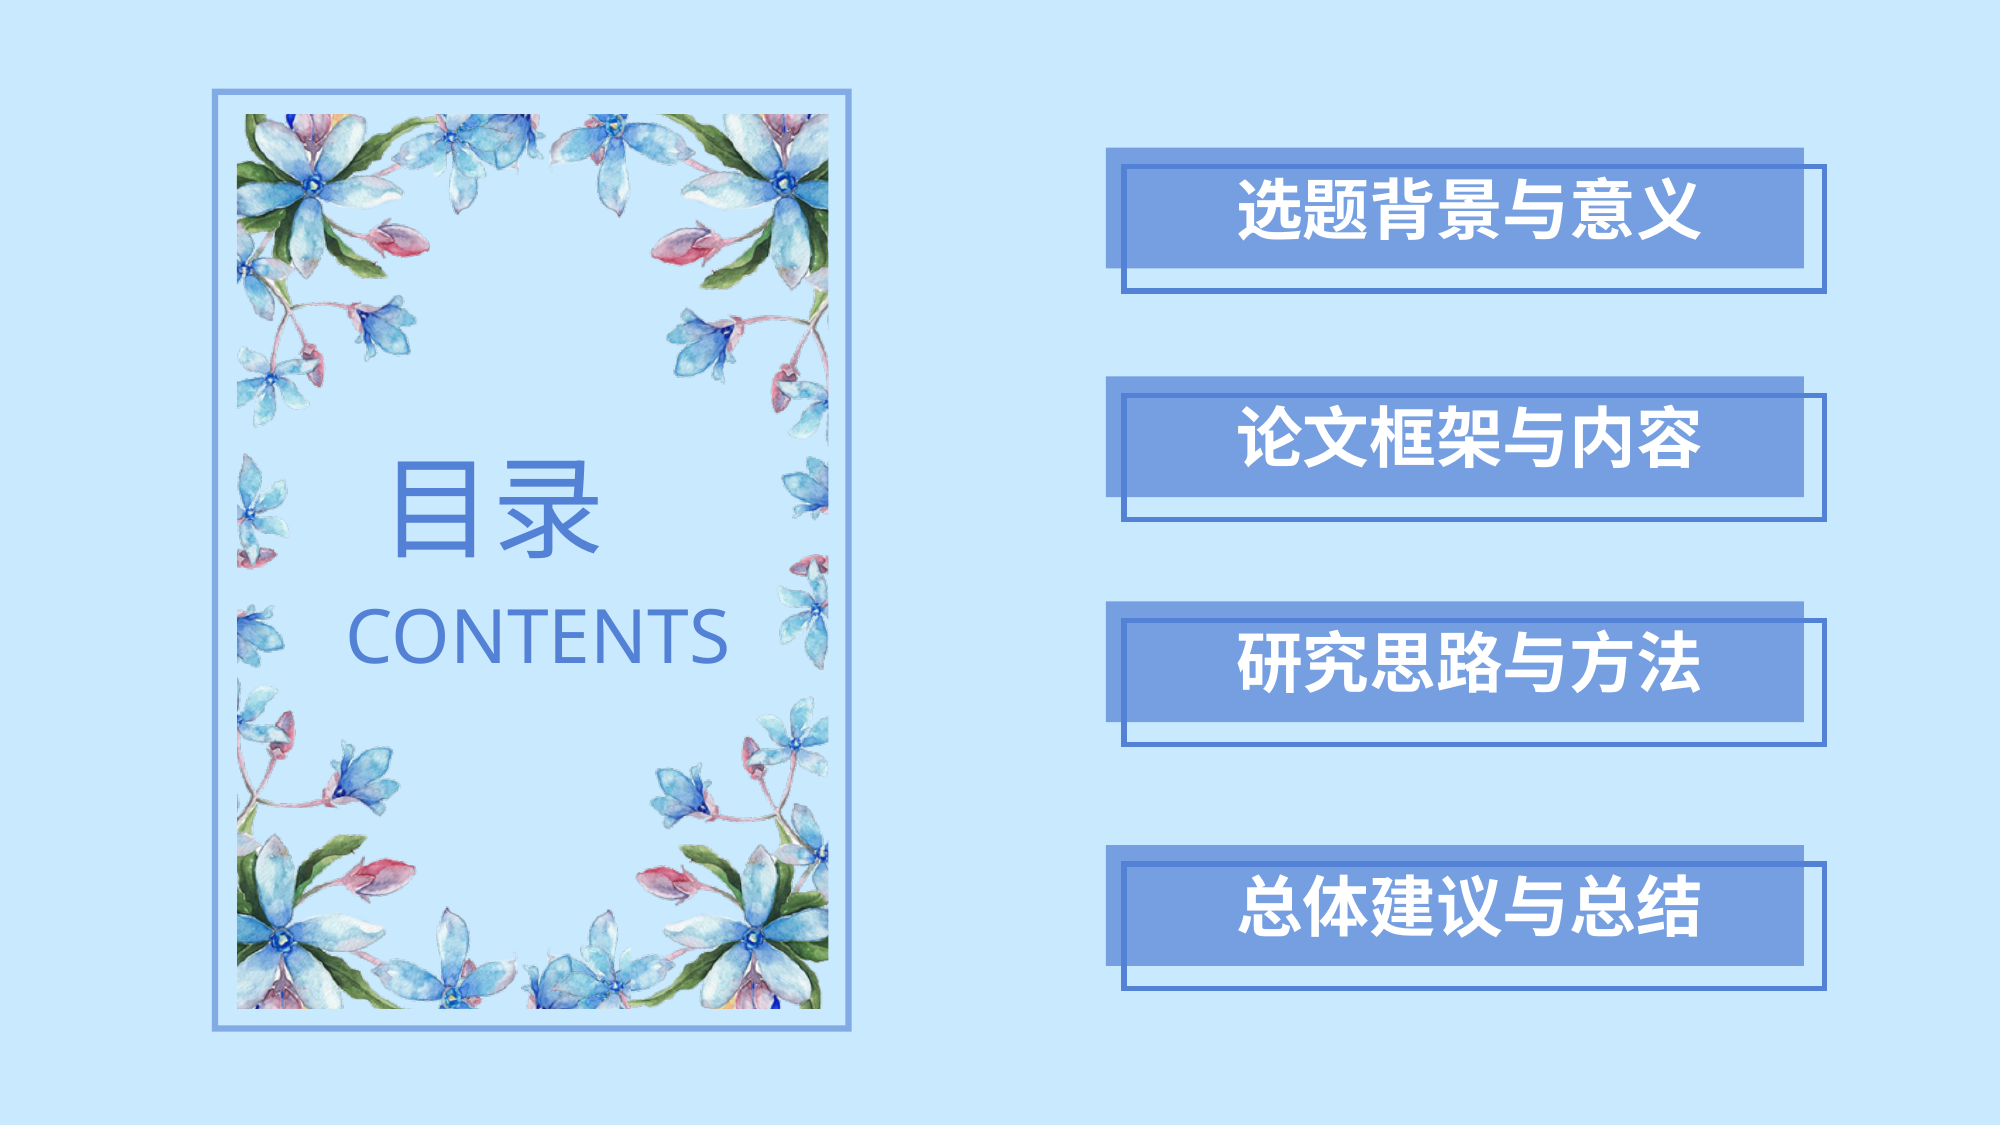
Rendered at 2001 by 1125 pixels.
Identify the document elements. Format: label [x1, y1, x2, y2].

text_box [1105, 147, 1825, 291]
text_box [1105, 845, 1825, 1035]
text_box [1105, 376, 1825, 520]
text_box [214, 91, 849, 1029]
text_box [1105, 601, 1825, 745]
